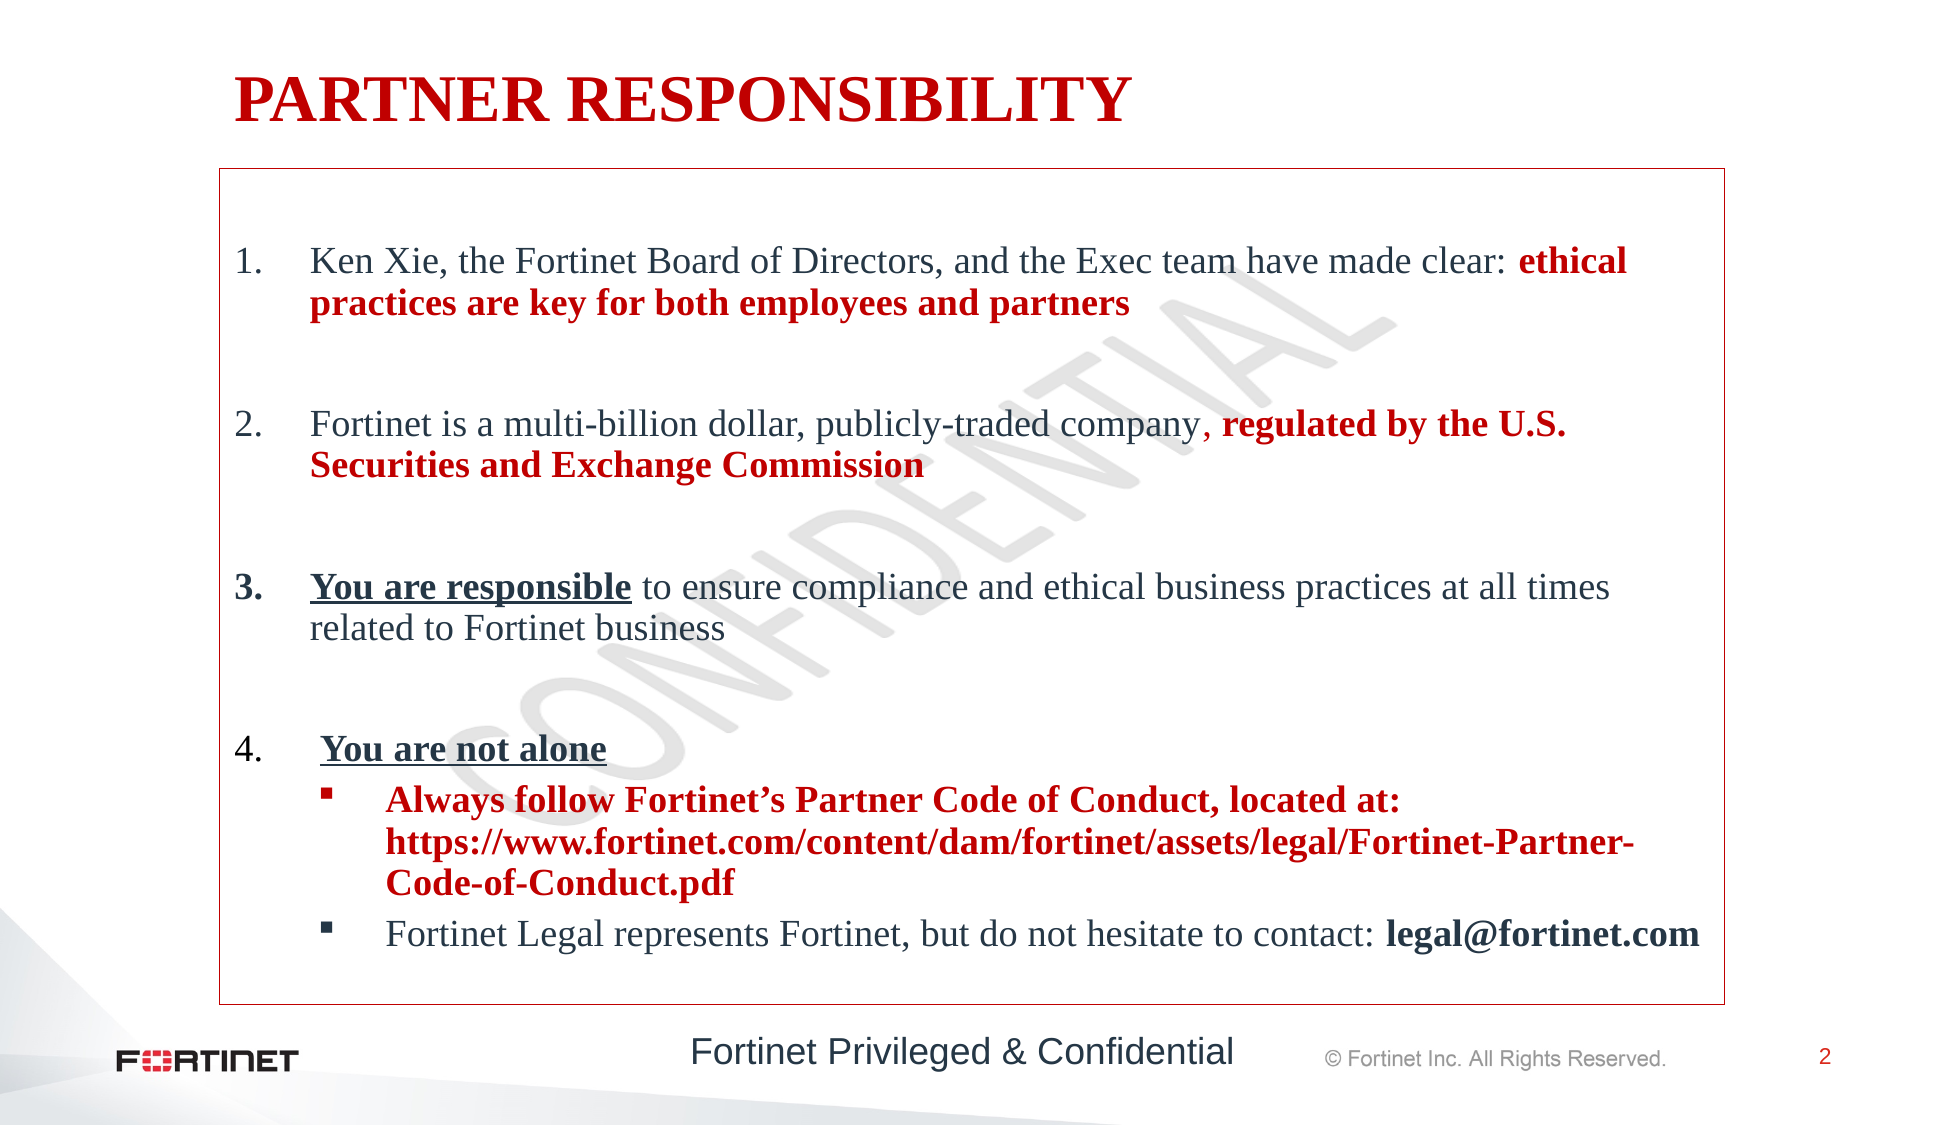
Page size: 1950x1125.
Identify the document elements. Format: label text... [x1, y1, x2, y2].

list Ken Xie, the Fortinet Board of Directors, and the Exec team have made clear: ethical practices are key for both employees and partners Fortinet is a multi-billion dollar, publicly-traded company, regulated by the U.S. Securities and Exchange Commission You are responsible to ensure compliance and ethical business practices at all times related to Fortinet business You are not alone Always follow Fortinet’s Partner Code of Conduct, located at: https://www.fortinet.com/content/dam/fortinet/assets/legal/Fortinet-Partner-Code-of-Conduct.pdf Fortinet Legal represents Fortinet, but do not hesitate to contact: legal@fortinet.com [219, 168, 1725, 1005]
text_box Fortinet Privileged & Confidential [622, 1022, 1303, 1081]
title PARTNER RESPONSIBILITY [219, 56, 1863, 147]
picture [0, 1, 1950, 1125]
